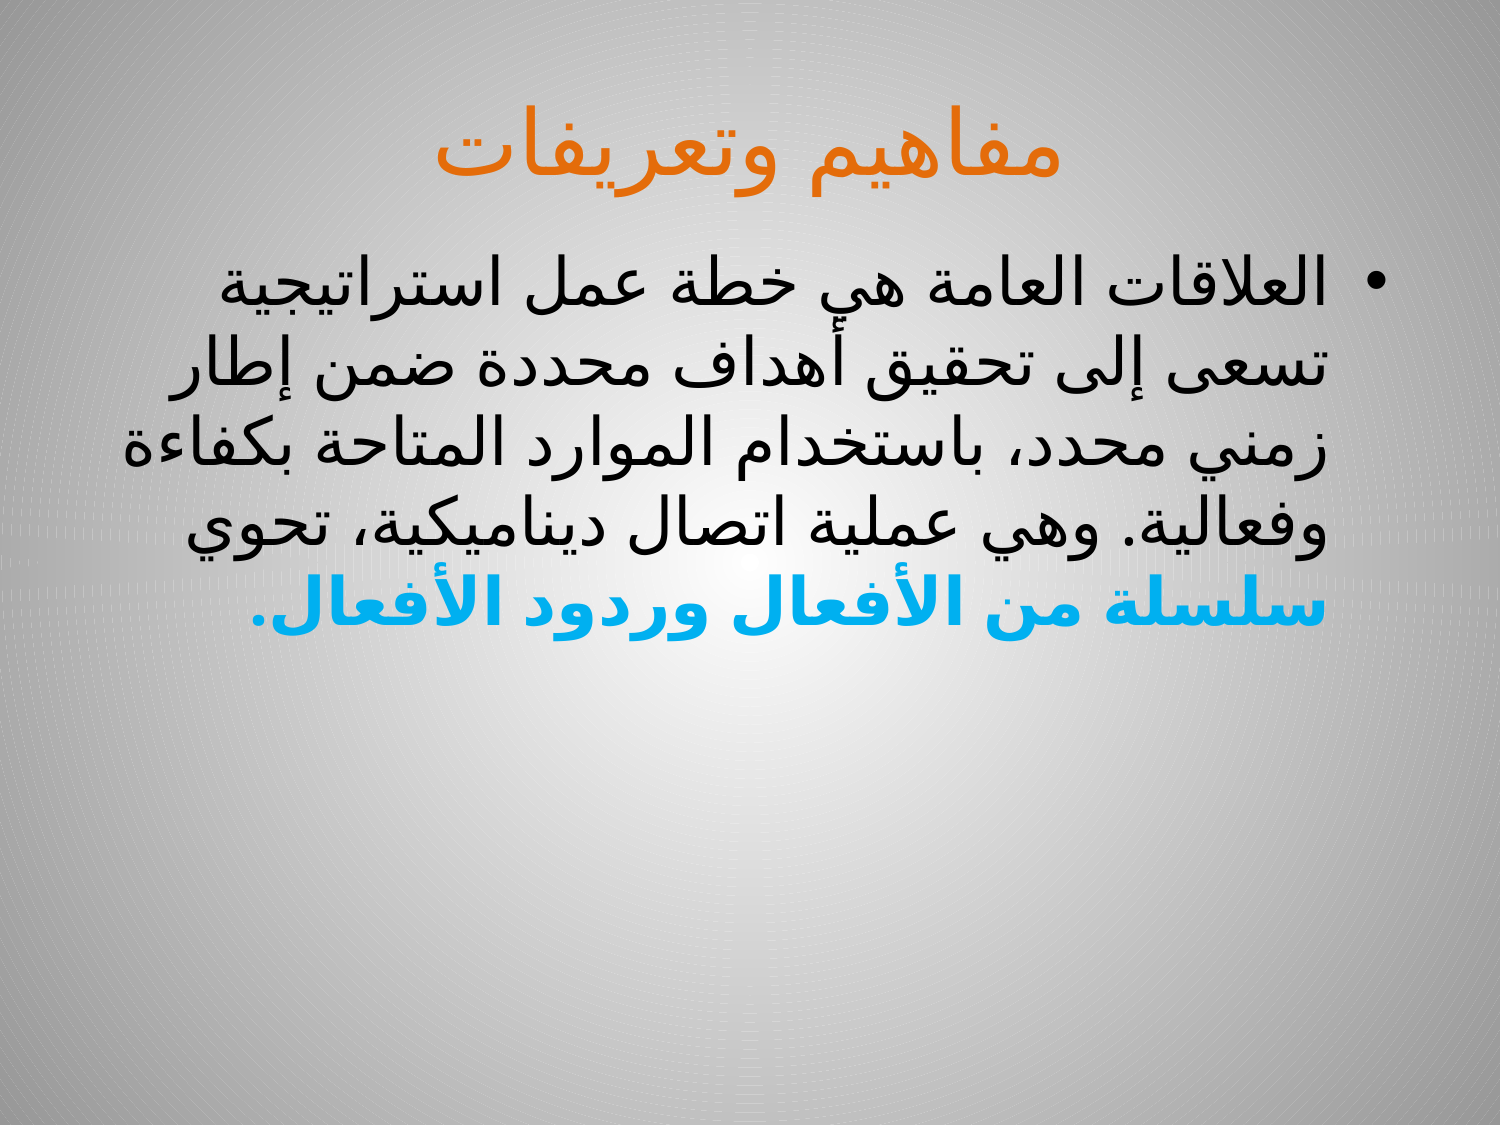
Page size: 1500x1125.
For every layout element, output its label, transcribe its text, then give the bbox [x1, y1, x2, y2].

list العلاقات العامة هي خطة عمل استراتيجية تسعى إلى تحقيق أهداف محددة ضمن إطار زمني محدد، باستخدام الموارد المتاحة بكفاءة وفعالية. وهي عملية اتصال ديناميكية، تحوي سلسلة من الأفعال وردود الأفعال. [53, 231, 1404, 975]
title مفاهيم وتعريفات [75, 45, 1425, 233]
